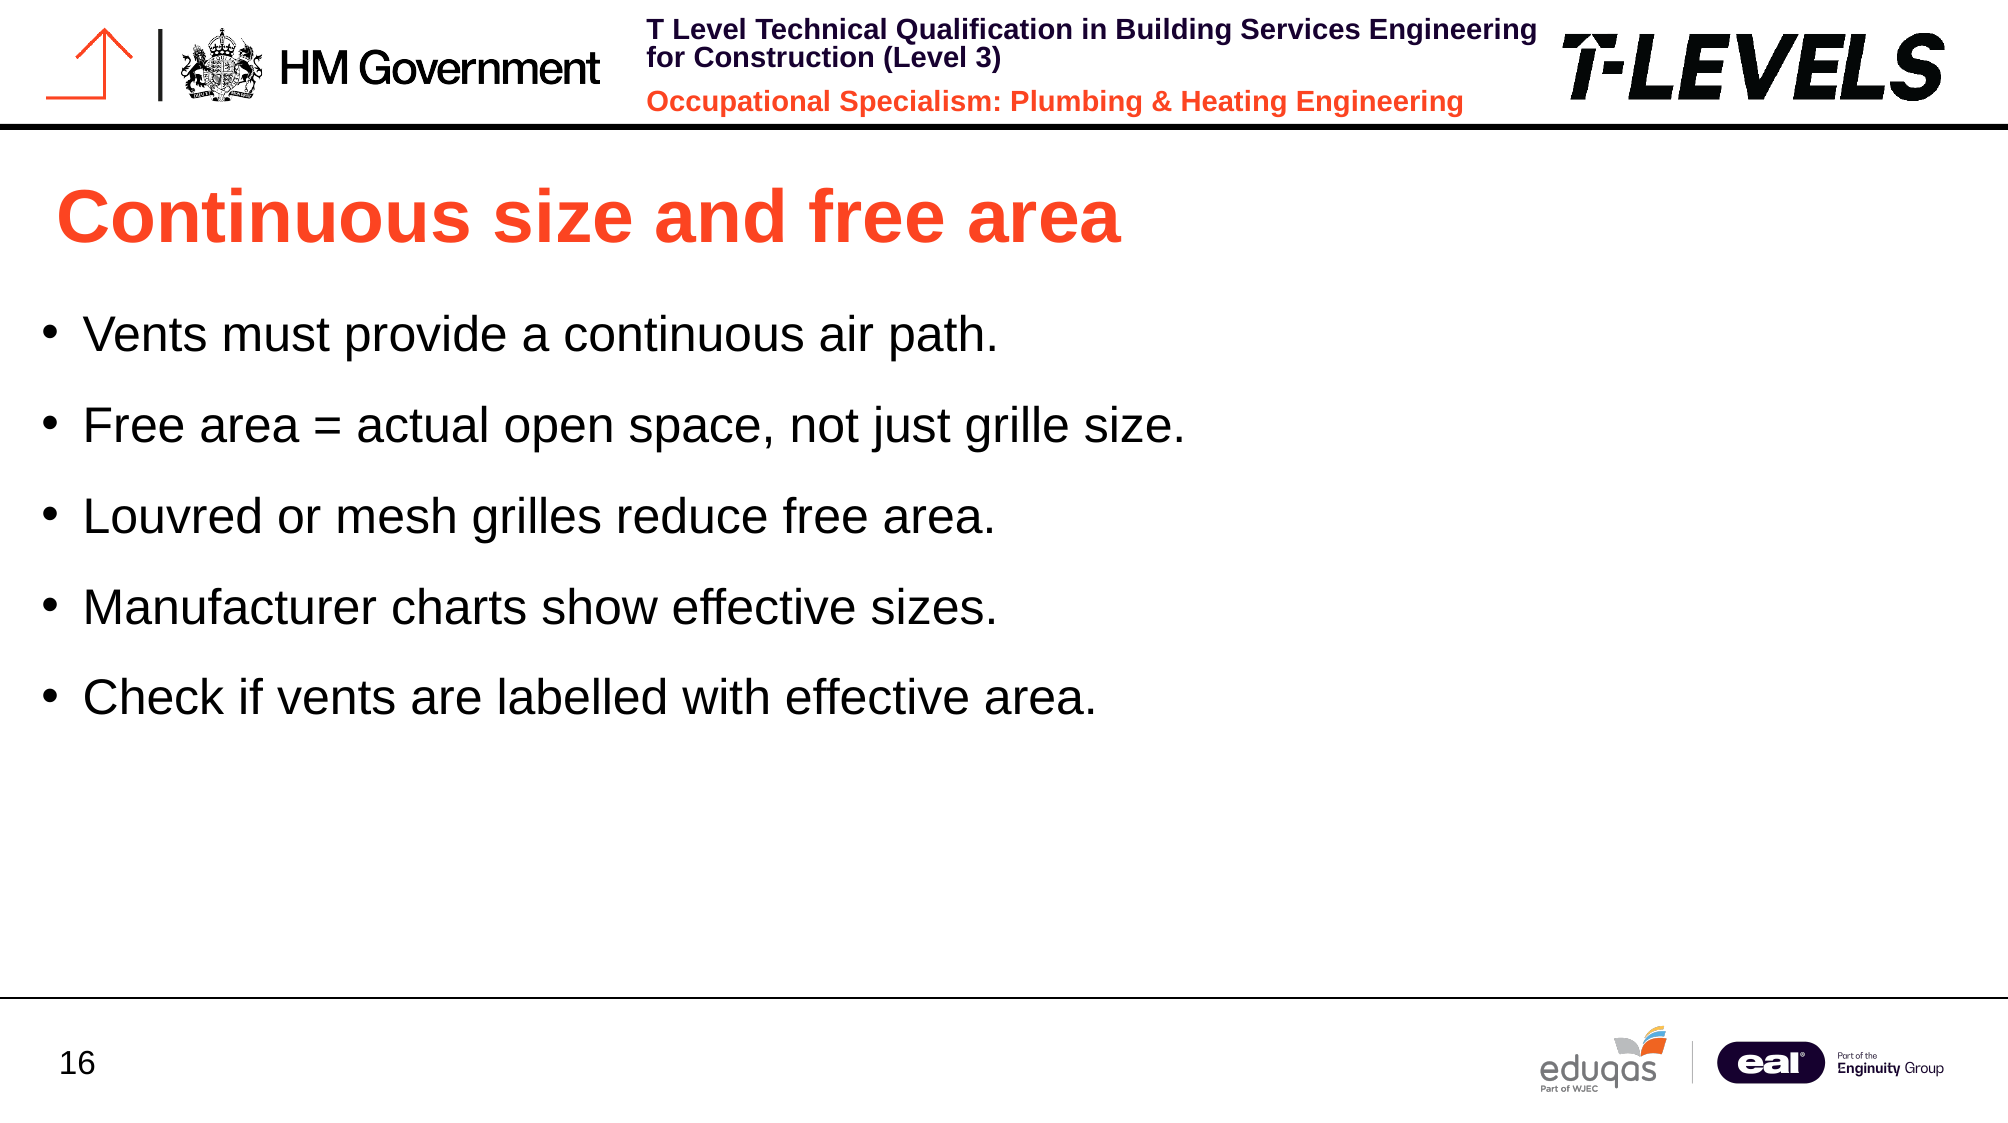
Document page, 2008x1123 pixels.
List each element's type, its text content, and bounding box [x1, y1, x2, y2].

picture [1535, 1021, 1949, 1097]
list Vents must provide a continuous air path. Free area = actual open space, not just grille size. Louvred or mesh grilles reduce free area. Manufacturer charts show effective sizes. Check if vents are labelled with effective area. [41, 295, 1949, 975]
picture [158, 28, 600, 102]
picture [41, 27, 139, 100]
title Continuous size and free area [41, 111, 1949, 295]
picture [1543, 25, 1964, 108]
